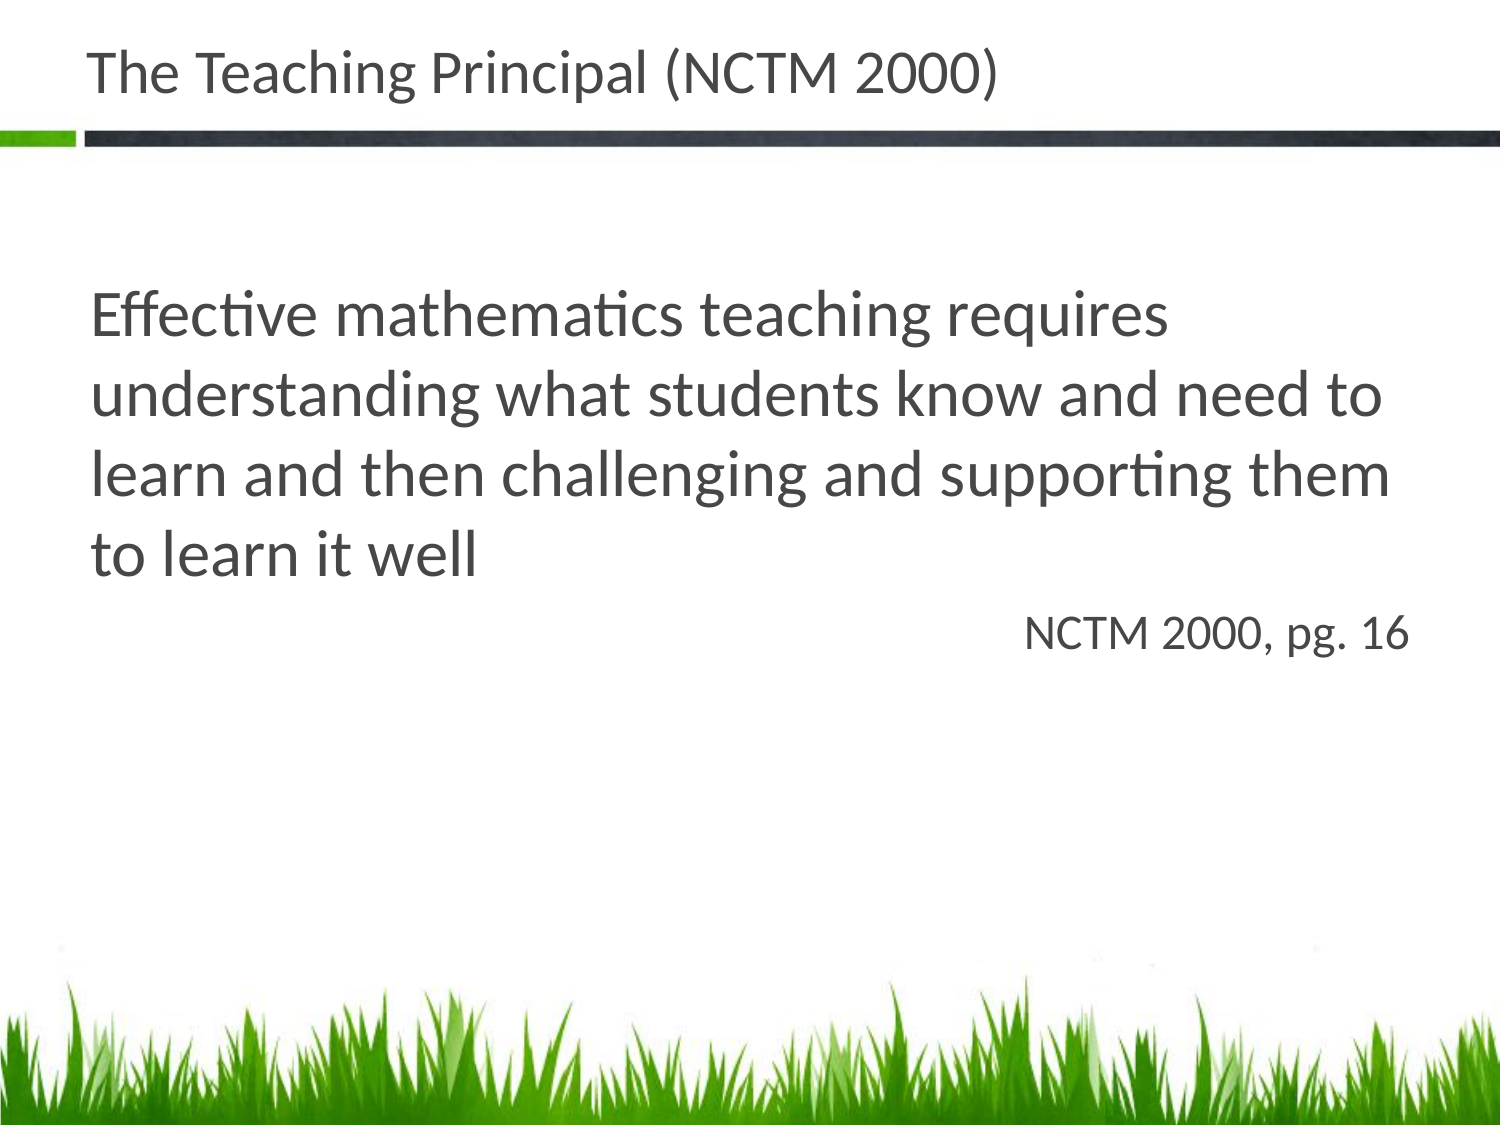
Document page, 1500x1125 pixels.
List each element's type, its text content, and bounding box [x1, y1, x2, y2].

title The Teaching Principal (NCTM 2000) [71, 12, 1450, 125]
list Effective mathematics teaching requires understanding what students know and need to learn and then challenging and supporting them to learn it well NCTM 2000, pg. 16 [75, 262, 1425, 1005]
picture [0, 0, 1500, 1125]
